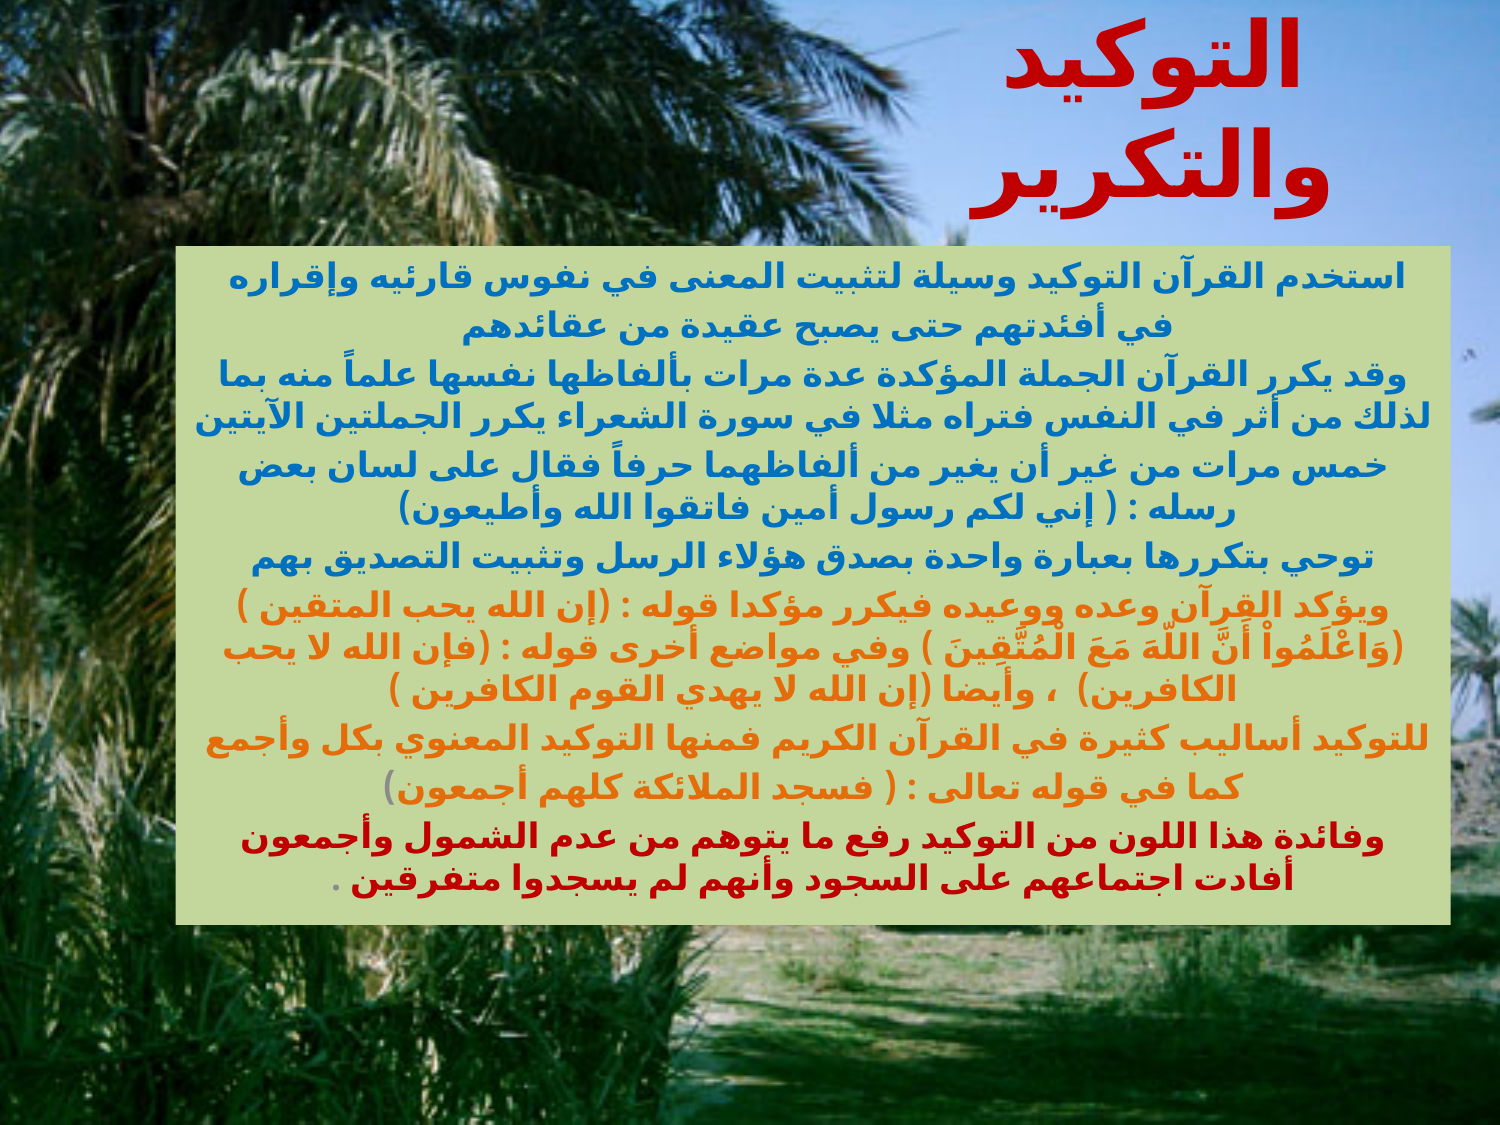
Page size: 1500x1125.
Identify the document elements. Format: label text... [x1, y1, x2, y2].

subtitle استخدم القرآن التوكيد وسيلة لتثبيت المعنى في نفوس قارئيه وإقراره في أفئدتهم حتى يصبح عقيدة من عقائدهم وقد يكرر القرآن الجملة المؤكدة عدة مرات بألفاظها نفسها علماً منه بما لذلك من أثر في النفس فتراه مثلا في سورة الشعراء يكرر الجملتين الآيتين خمس مرات من غير أن يغير من ألفاظهما حرفاً فقال على لسان بعض رسله : ( إني لكم رسول أمين فاتقوا الله وأطيعون) توحي بتكررها بعبارة واحدة بصدق هؤلاء الرسل وتثبيت التصديق بهم ويؤكد القرآن وعده ووعيده فيكرر مؤكدا قوله : (إن الله يحب المتقين ) (وَاعْلَمُواْ أَنَّ اللّهَ مَعَ الْمُتَّقِينَ ) وفي مواضع أخرى قوله : (فإن الله لا يحب الكافرين) ، وأيضا (إن الله لا يهدي القوم الكافرين ) للتوكيد أساليب كثيرة في القرآن الكريم فمنها التوكيد المعنوي بكل وأجمع كما في قوله تعالى : ( فسجد الملائكة كلهم أجمعون) وفائدة هذا اللون من التوكيد رفع ما يتوهم من عدم الشمول وأجمعون أفادت اجتماعهم على السجود وأنهم لم يسجدوا متفرقين . [175, 246, 1451, 925]
picture [0, 0, 1500, 1125]
title التوكيد والتكرير [808, 0, 1500, 211]
